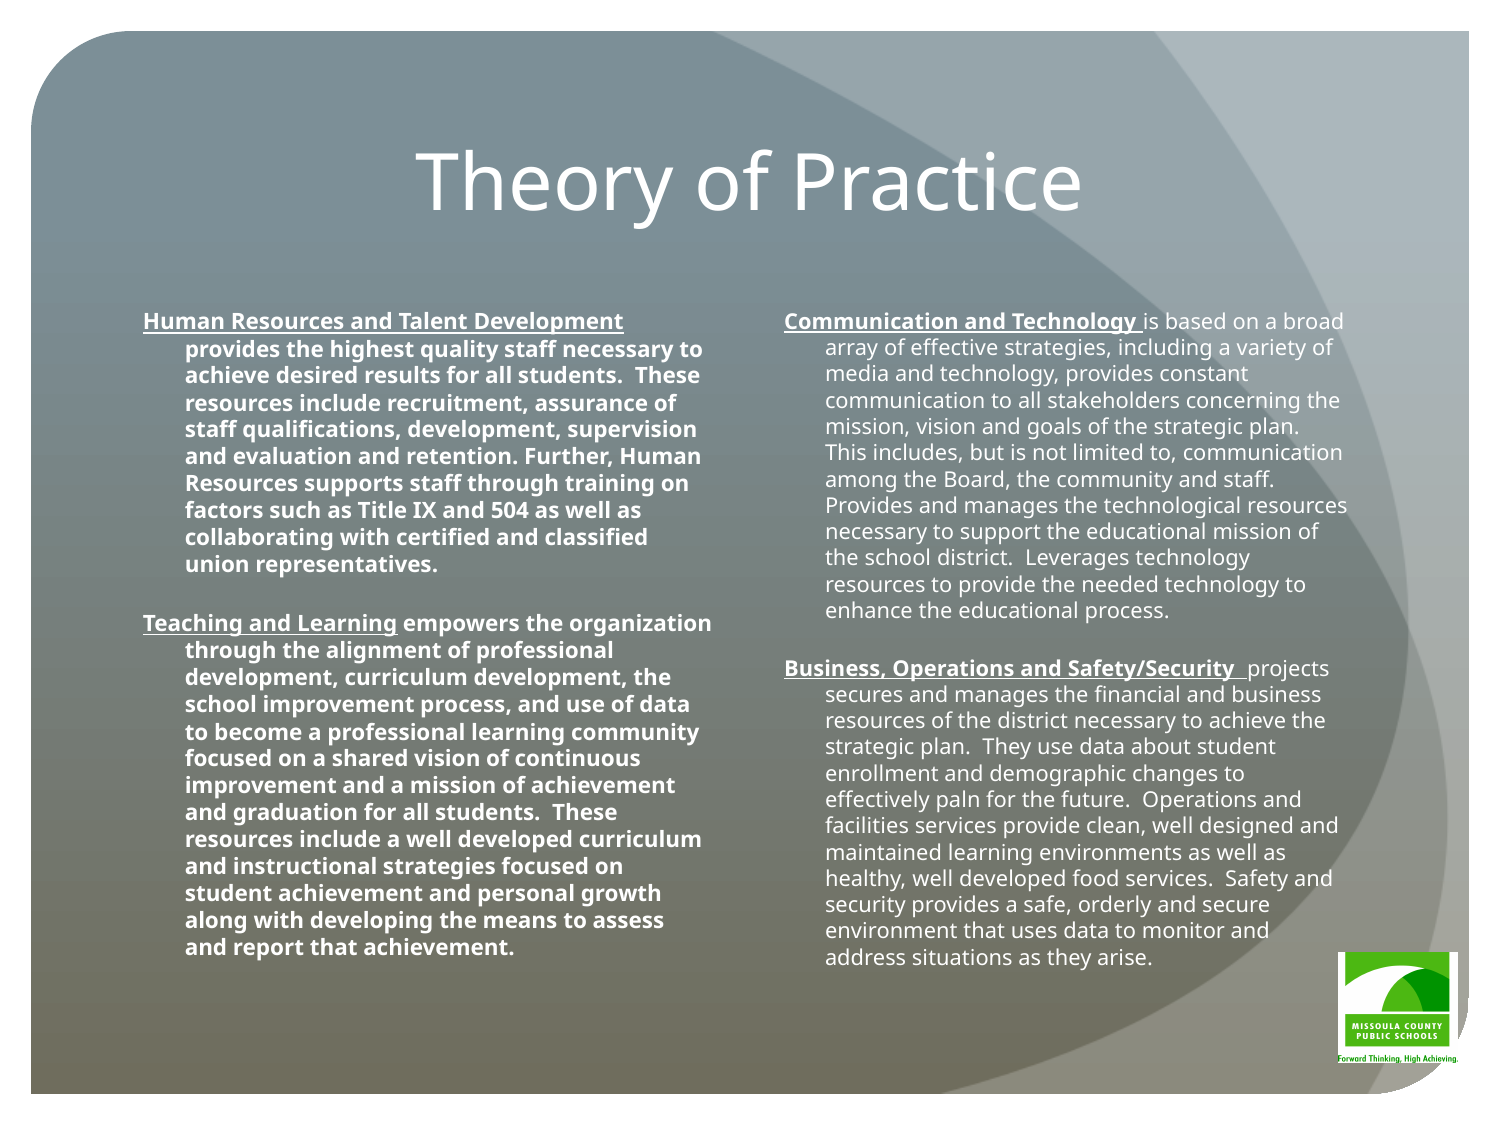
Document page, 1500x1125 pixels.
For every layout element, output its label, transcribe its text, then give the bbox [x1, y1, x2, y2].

list Human Resources and Talent Development provides the highest quality staff necessary to achieve desired results for all students. These resources include recruitment, assurance of staff qualifications, development, supervision and evaluation and retention. Further, Human Resources supports staff through training on factors such as Title IX and 504 as well as collaborating with certified and classified union representatives. Teaching and Learning empowers the organization through the alignment of professional development, curriculum development, the school improvement process, and use of data to become a professional learning community focused on a shared vision of continuous improvement and a mission of achievement and graduation for all students. These resources include a well developed curriculum and instructional strategies focused on student achievement and personal growth along with developing the means to assess and report that achievement. [127, 299, 728, 993]
title Theory of Practice [127, 62, 1372, 234]
picture [24, 30, 1473, 1094]
list Communication and Technology is based on a broad array of effective strategies, including a variety of media and technology, provides constant communication to all stakeholders concerning the mission, vision and goals of the strategic plan. This includes, but is not limited to, communication among the Board, the community and staff. Provides and manages the technological resources necessary to support the educational mission of the school district. Leverages technology resources to provide the needed technology to enhance the educational process. Business, Operations and Safety/Security projects secures and manages the financial and business resources of the district necessary to achieve the strategic plan. They use data about student enrollment and demographic changes to effectively paln for the future. Operations and facilities services provide clean, well designed and maintained learning environments as well as healthy, well developed food services. Safety and security provides a safe, orderly and secure environment that uses data to monitor and address situations as they arise. [769, 299, 1370, 993]
